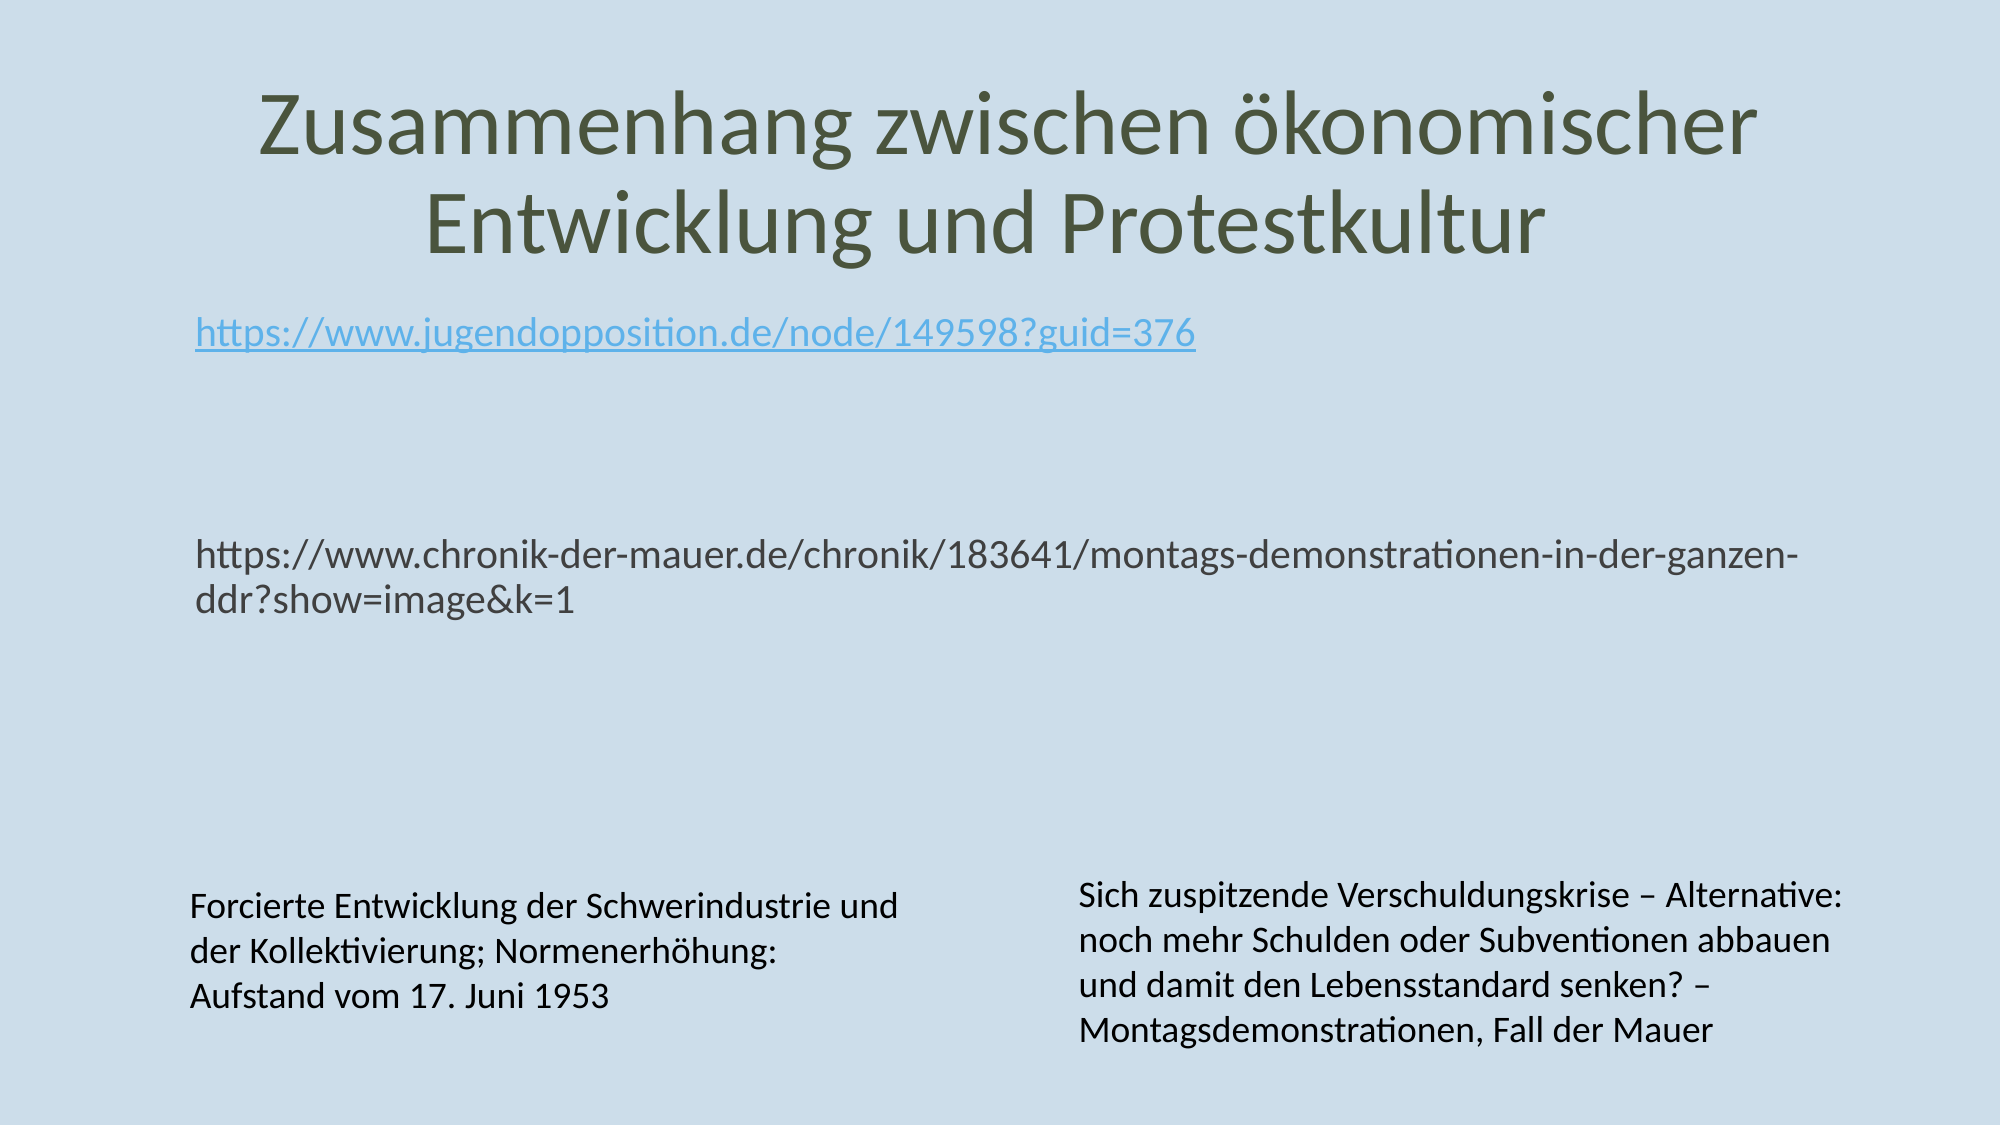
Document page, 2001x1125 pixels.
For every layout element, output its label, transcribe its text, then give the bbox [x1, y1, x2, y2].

text_box Zusammenhang zwischen ökonomischer Entwicklung und Protestkultur [174, 67, 1825, 289]
text_box Sich zuspitzende Verschuldungskrise – Alternative: noch mehr Schulden oder Subventionen abbauen und damit den Lebensstandard senken? – Montagsdemonstrationen, Fall der Mauer [1063, 862, 1882, 1058]
text_box Forcierte Entwicklung der Schwerindustrie und der Kollektivierung; Normenerhöhung: Aufstand vom 17. Juni 1953 [174, 873, 932, 1024]
list https://www.jugendopposition.de/node/149598?guid=376 https://www.chronik-der-mauer.de/chronik/183641/montags-demonstrationen-in-der-ganzen-ddr?show=image&k=1 [180, 302, 1830, 963]
